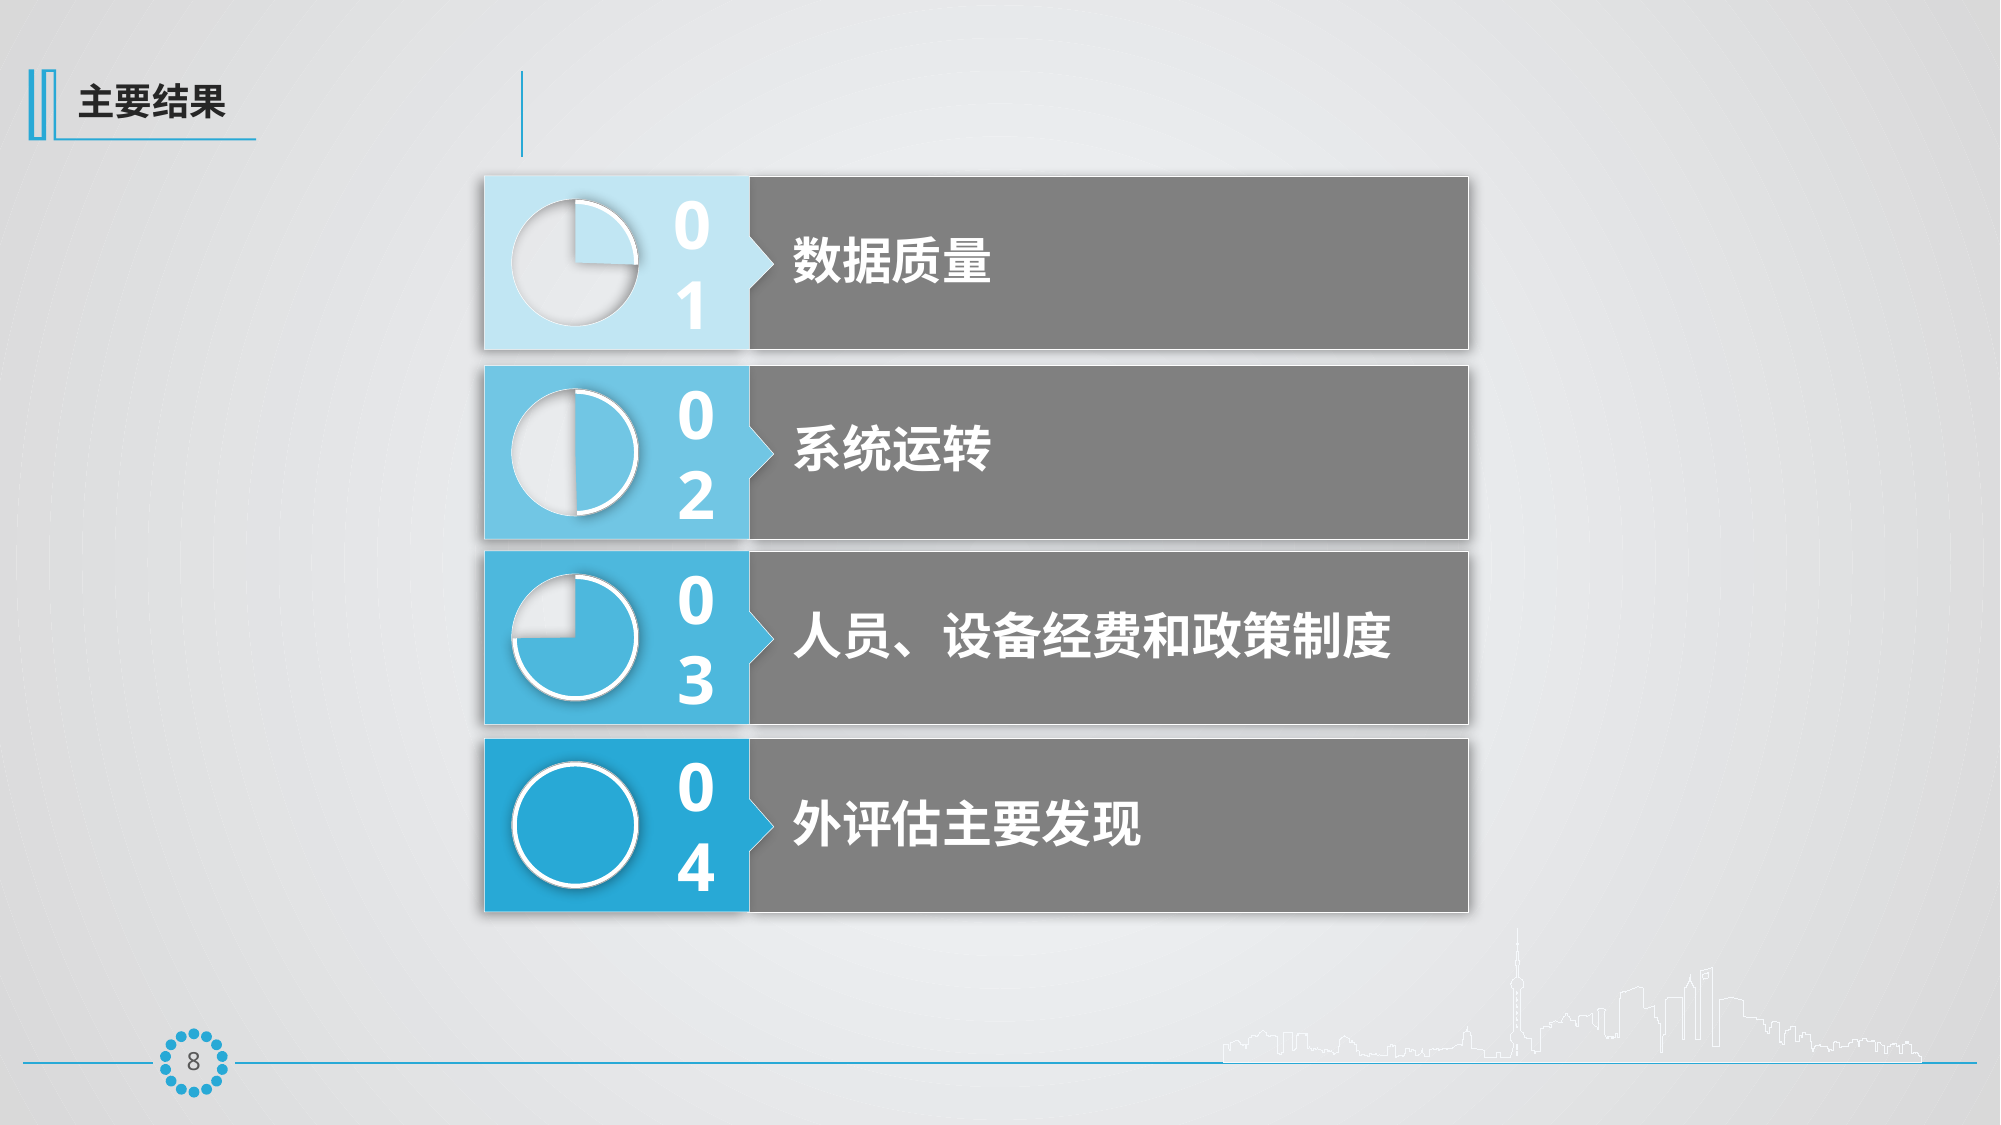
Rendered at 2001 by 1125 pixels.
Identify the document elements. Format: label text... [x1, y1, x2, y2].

text_box 主要结果 [62, 70, 252, 130]
slide_number 7 [169, 1039, 218, 1086]
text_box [483, 175, 1470, 913]
